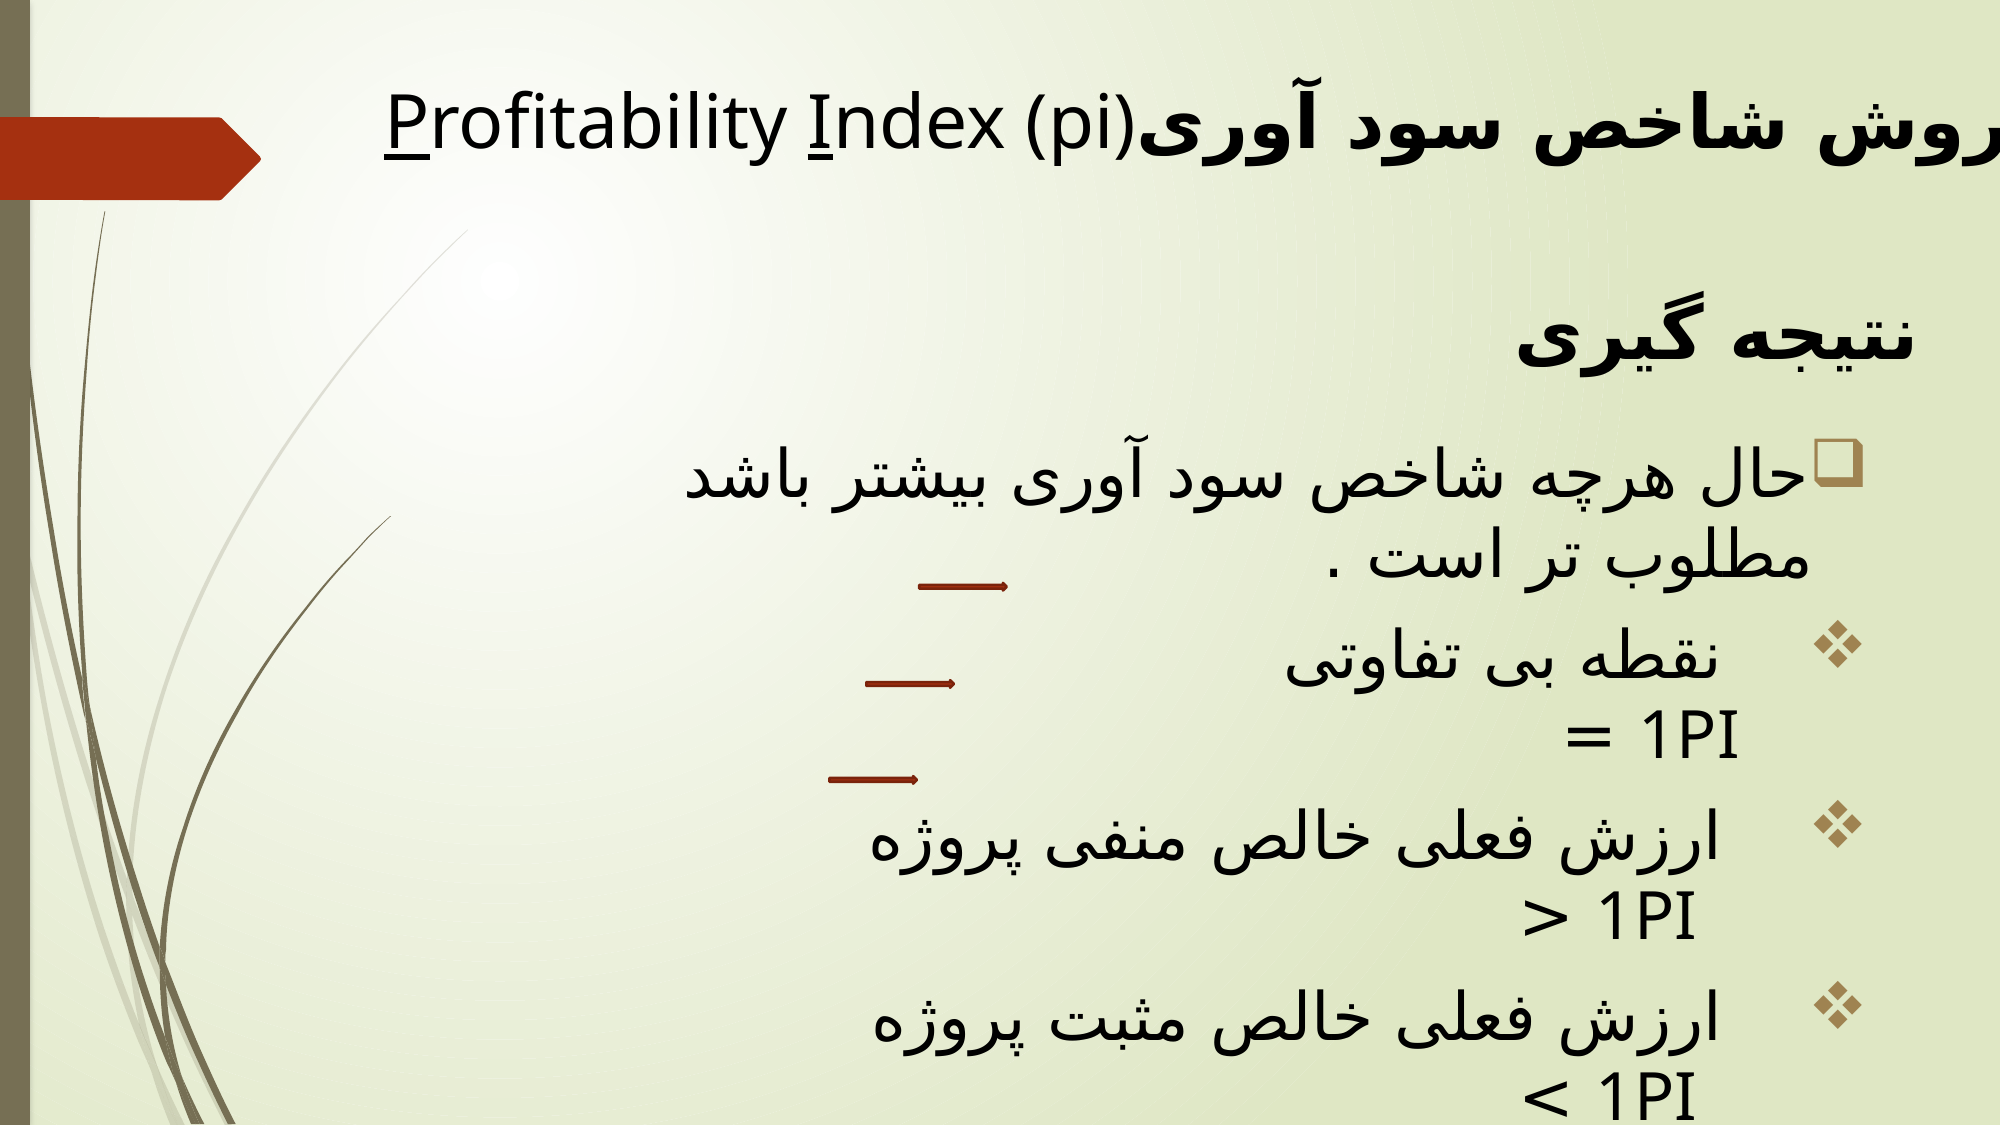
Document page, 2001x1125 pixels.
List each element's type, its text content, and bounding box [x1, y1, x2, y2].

text_box [917, 581, 1008, 592]
text_box [865, 678, 955, 689]
text_box نتیجه گیری [1499, 277, 1934, 382]
text_box Profitability Index (pi)روش شاخص سود آوری [369, 66, 2000, 172]
text_box حال هرچه شاخص سود آوری بیشتر باشد مطلوب تر است . نقطه بی تفاوتی 1PI = ارزش فعلی خالص منفی پروژه 1PI < ارزش فعلی خالص مثبت پروژه 1PI > [534, 423, 1885, 1125]
text_box [828, 774, 918, 785]
